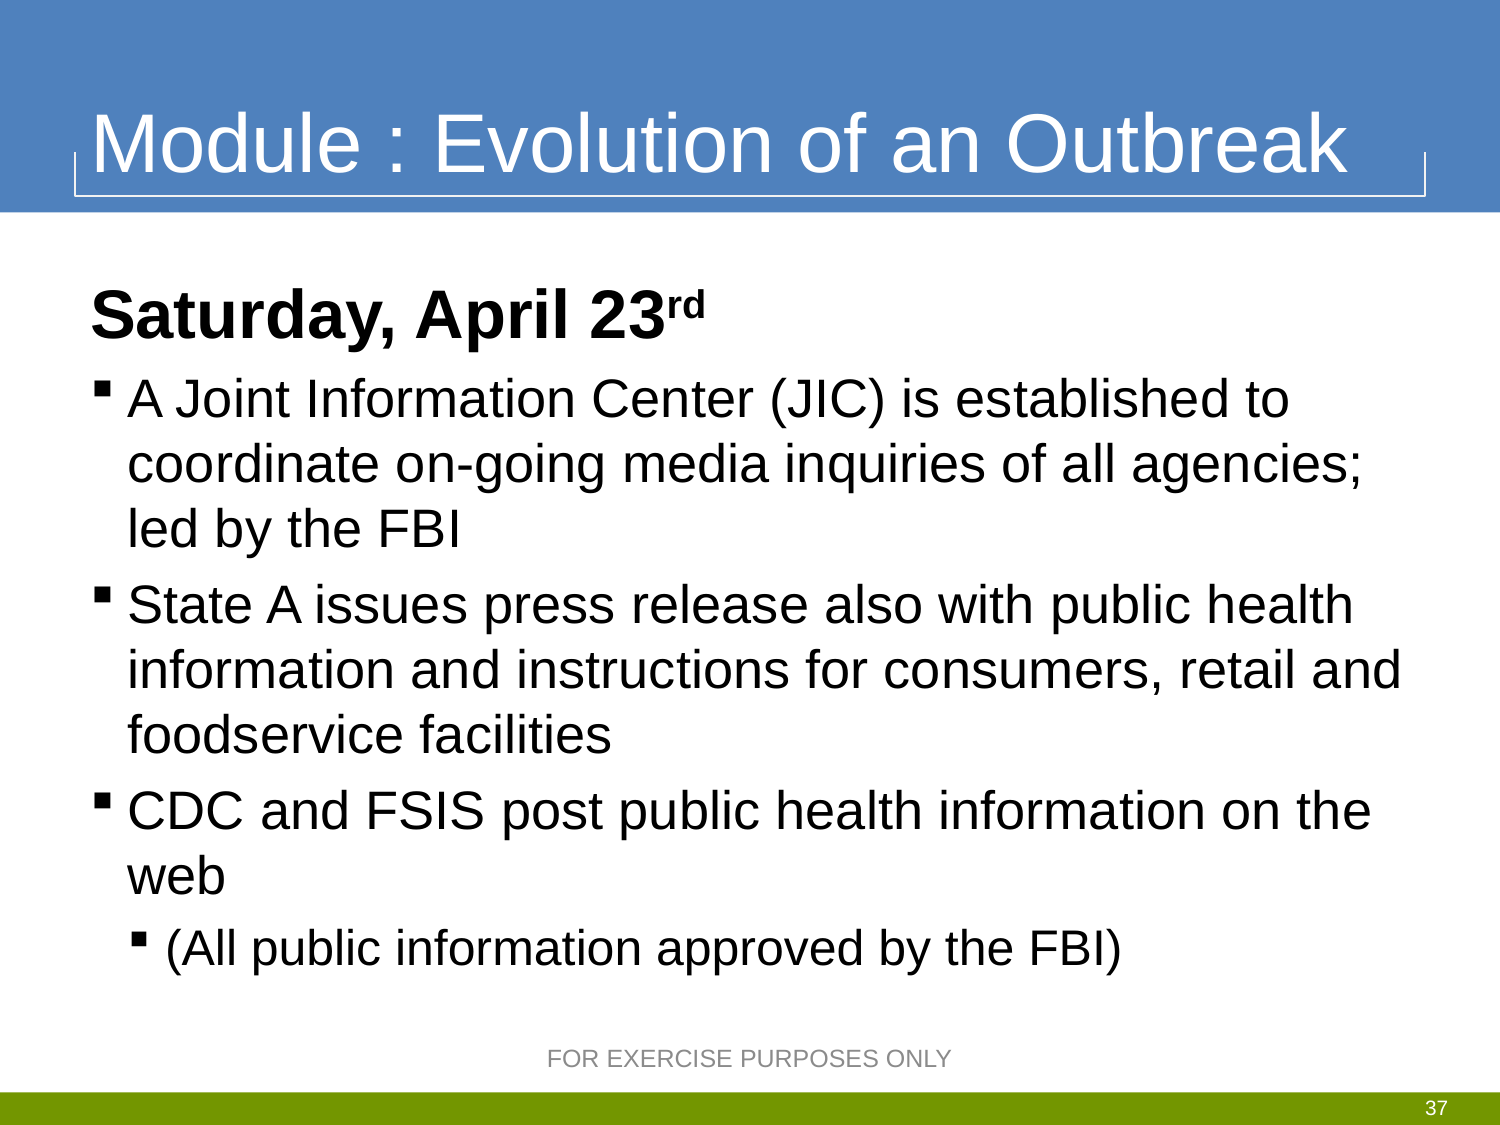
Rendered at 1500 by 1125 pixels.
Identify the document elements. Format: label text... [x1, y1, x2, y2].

title Module : Evolution of an Outbreak [74, 44, 1426, 233]
list Saturday, April 23rd A Joint Information Center (JIC) is established to coordinate on-going media inquiries of all agencies; led by the FBI State A issues press release also with public health information and instructions for consumers, retail and foodservice facilities CDC and FSIS post public health information on the web (All public information approved by the FBI) [74, 262, 1426, 1006]
footer FOR EXERCISE PURPOSES ONLY [512, 1042, 988, 1103]
